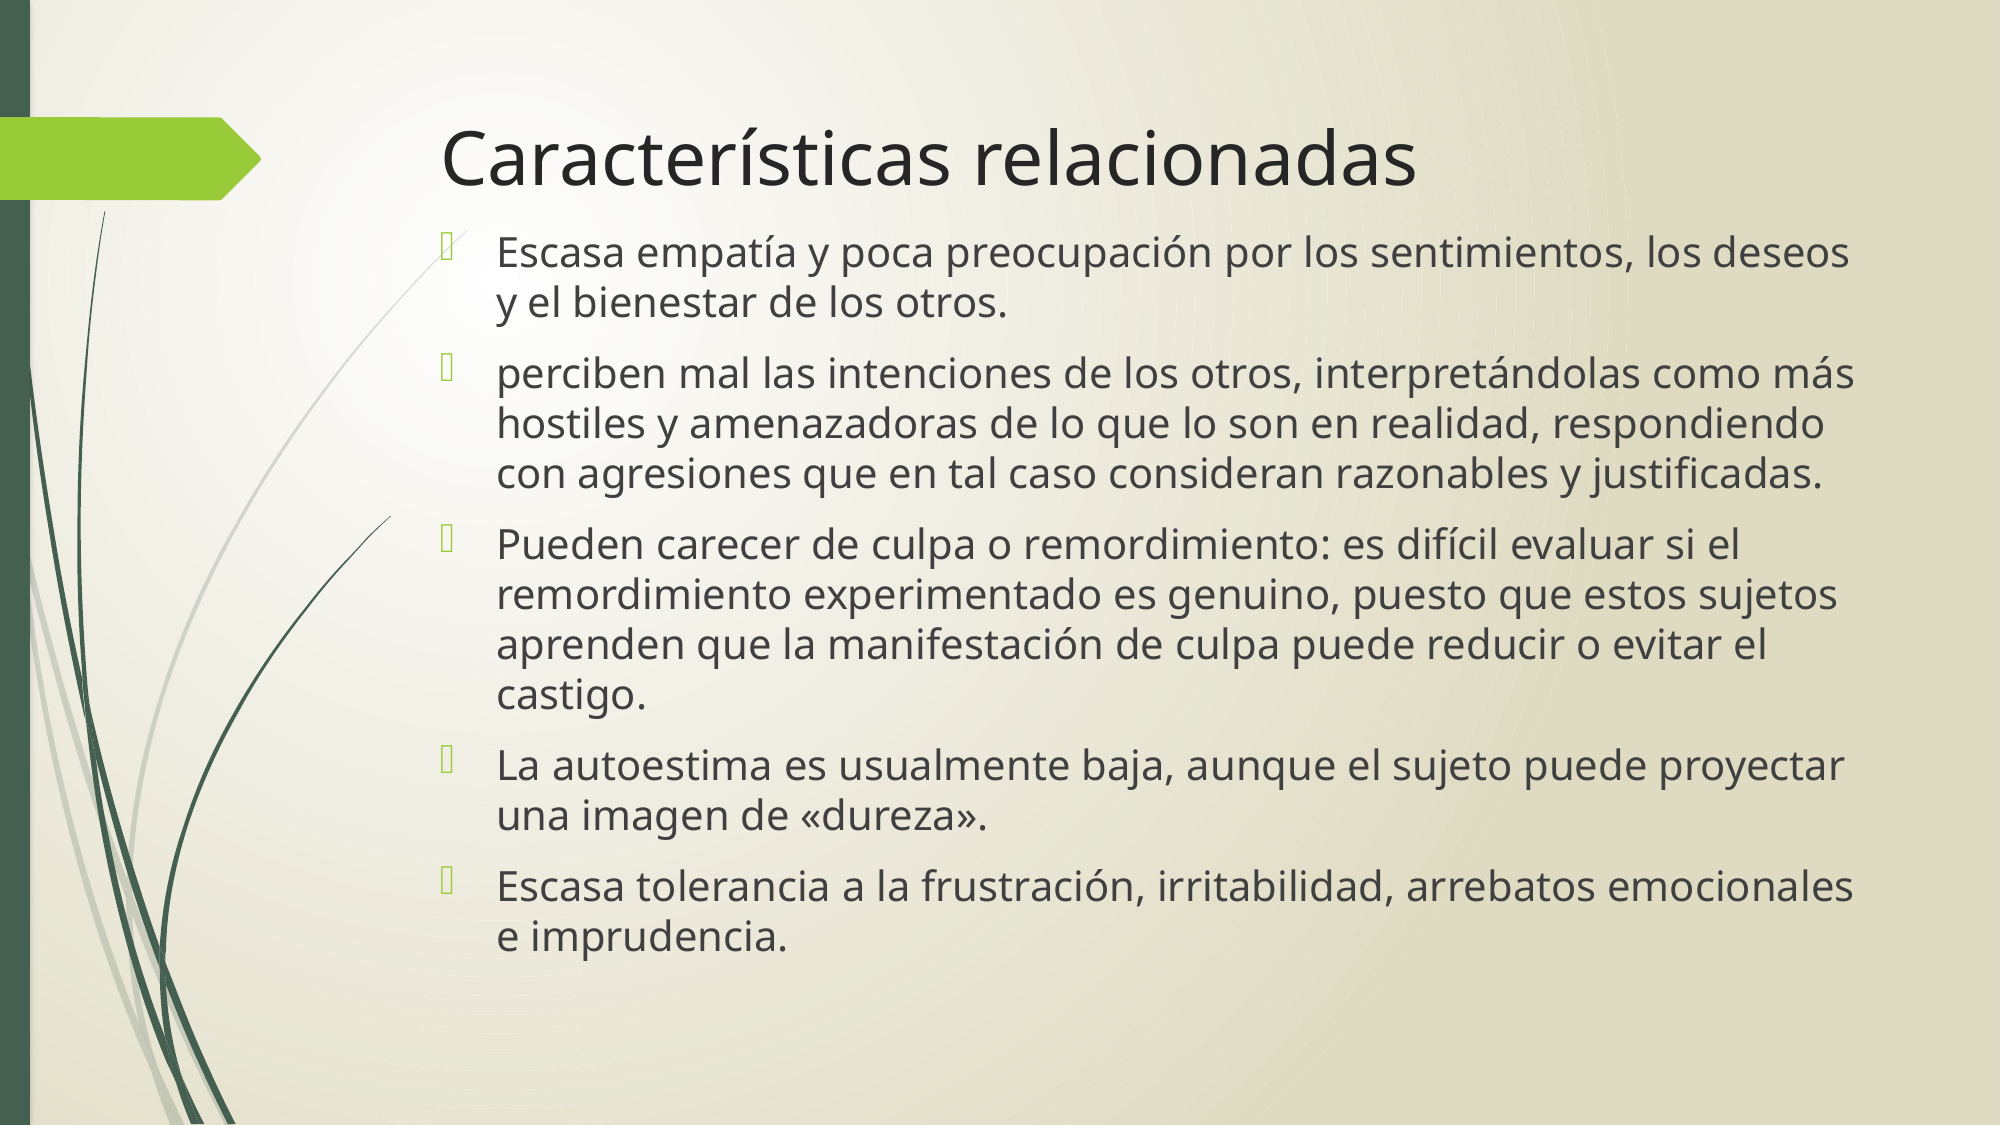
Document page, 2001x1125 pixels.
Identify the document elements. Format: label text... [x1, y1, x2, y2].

title Características relacionadas [425, 102, 1888, 218]
list Escasa empatía y poca preocupación por los sentimientos, los deseos y el bienestar de los otros. perciben mal las intenciones de los otros, interpretándolas como más hostiles y amenazadoras de lo que lo son en realidad, respondiendo con agresiones que en tal caso consideran razonables y justificadas. Pueden carecer de culpa o remordimiento: es difícil evaluar si el remordimiento experimentado es genuino, puesto que estos sujetos aprenden que la manifestación de culpa puede reducir o evitar el castigo. La autoestima es usualmente baja, aunque el sujeto puede proyectar una imagen de «dureza». Escasa tolerancia a la frustración, irritabilidad, arrebatos emocionales e imprudencia. [424, 218, 1888, 1053]
